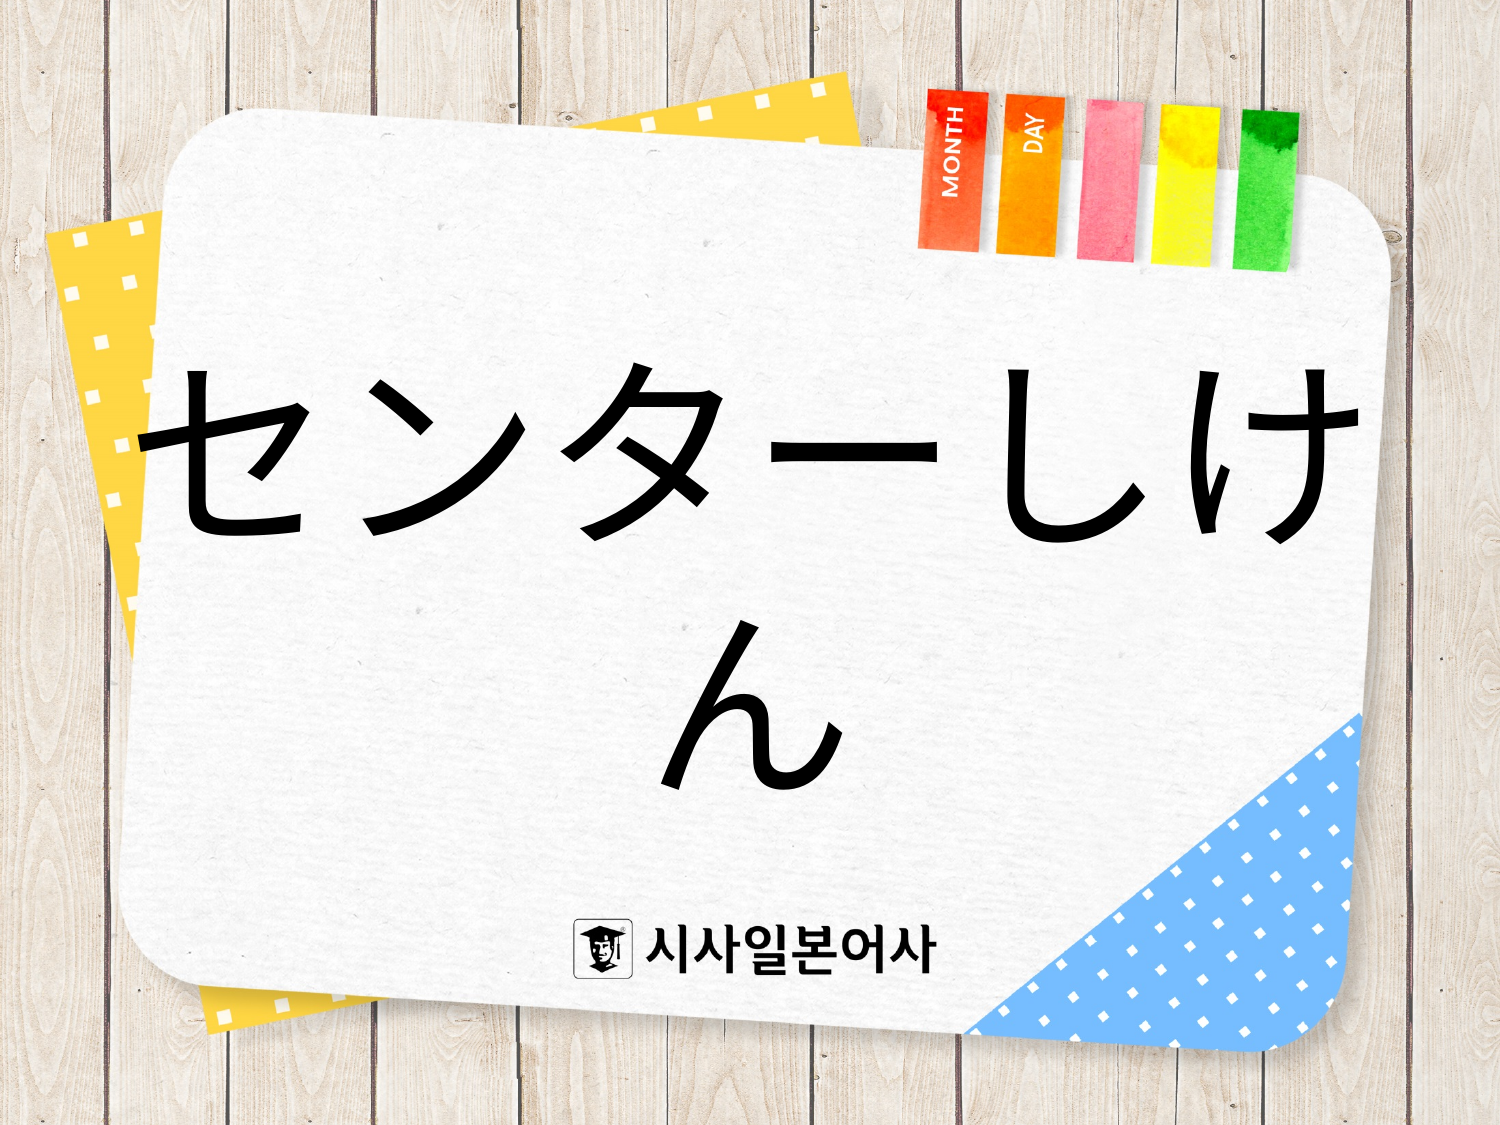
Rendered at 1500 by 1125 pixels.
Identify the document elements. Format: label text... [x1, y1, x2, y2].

title センターしけん [75, 338, 1425, 811]
picture [0, 0, 1500, 1125]
